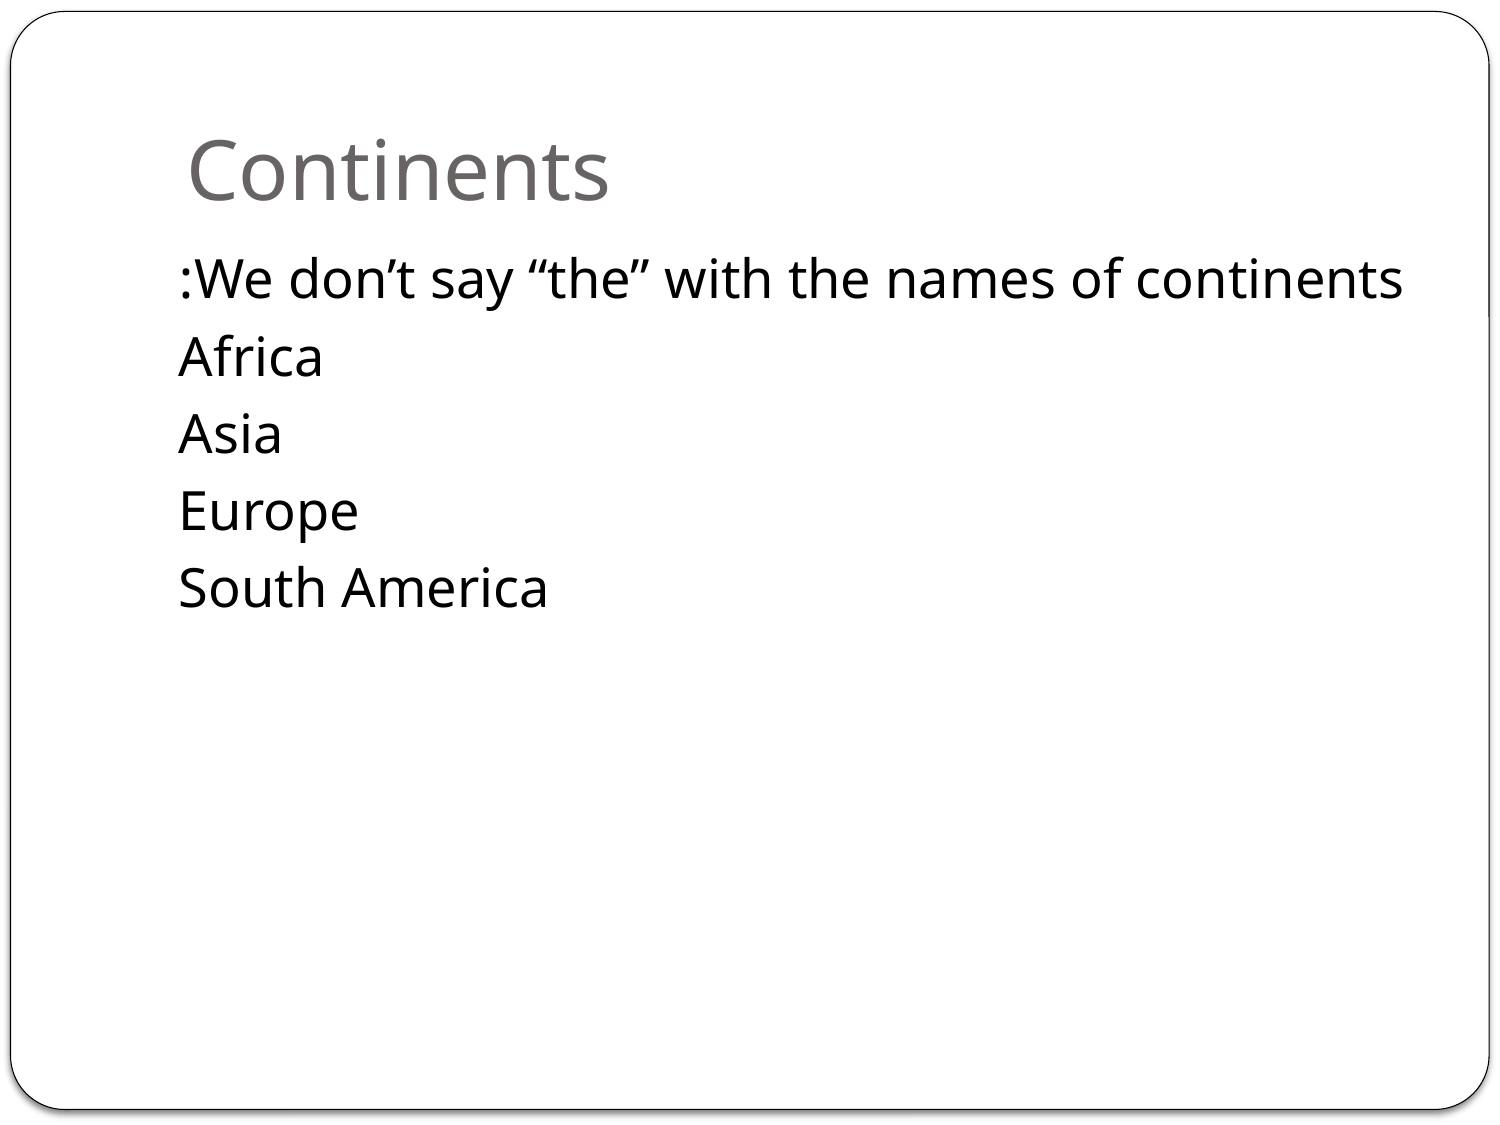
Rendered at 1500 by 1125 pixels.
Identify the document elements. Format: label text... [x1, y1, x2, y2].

title Continents [150, 45, 1425, 233]
list We don’t say “the” with the names of continents: Africa Asia Europe South America [150, 237, 1425, 988]
